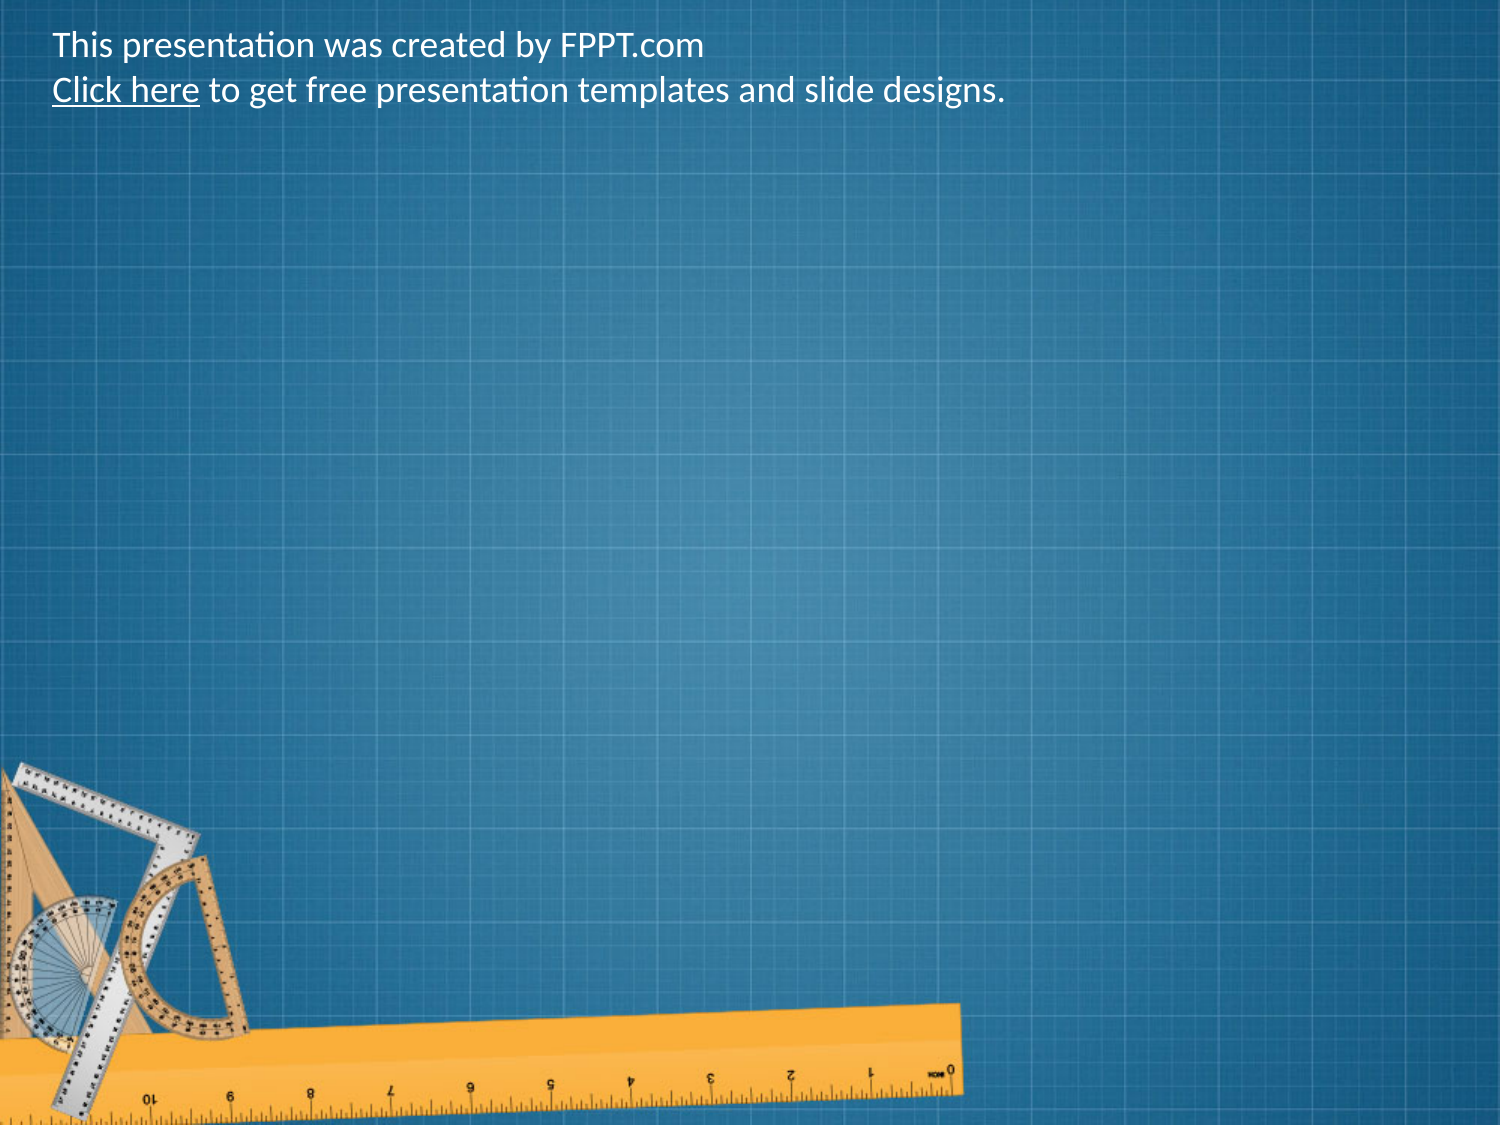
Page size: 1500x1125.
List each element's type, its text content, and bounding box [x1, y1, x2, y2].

text_box This presentation was created by FPPT.com Click here to get free presentation templates and slide designs. [37, 12, 1275, 118]
picture [0, 0, 1500, 1125]
